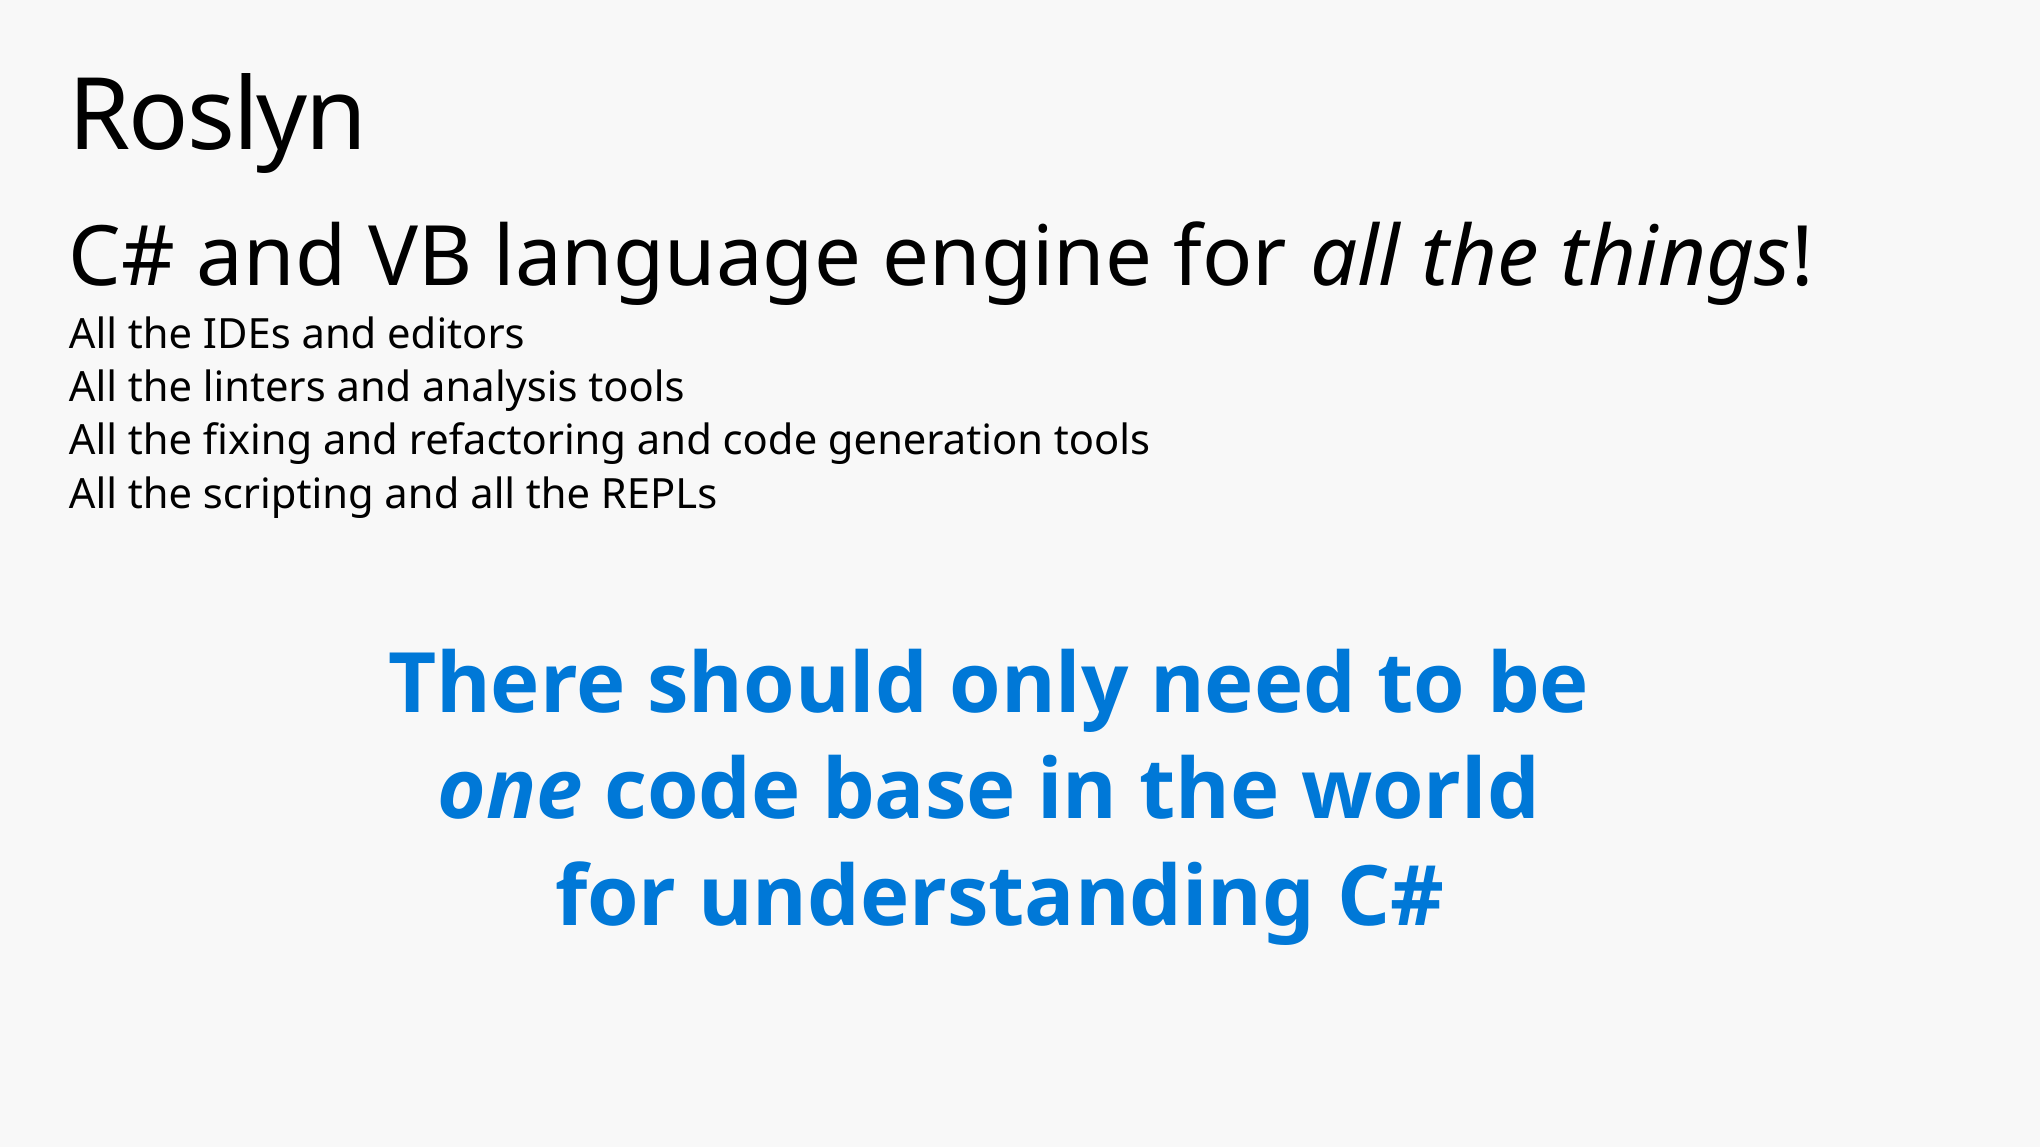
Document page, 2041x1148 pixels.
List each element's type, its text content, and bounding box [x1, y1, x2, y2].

list C# and VB language engine for all the things! All the IDEs and editors All the linters and analysis tools All the fixing and refactoring and code generation tools All the scripting and all the REPLs [45, 198, 1996, 543]
title Roslyn [45, 48, 1996, 198]
text_box There should only need to be one code base in the world for understanding C# [137, 434, 1863, 1148]
